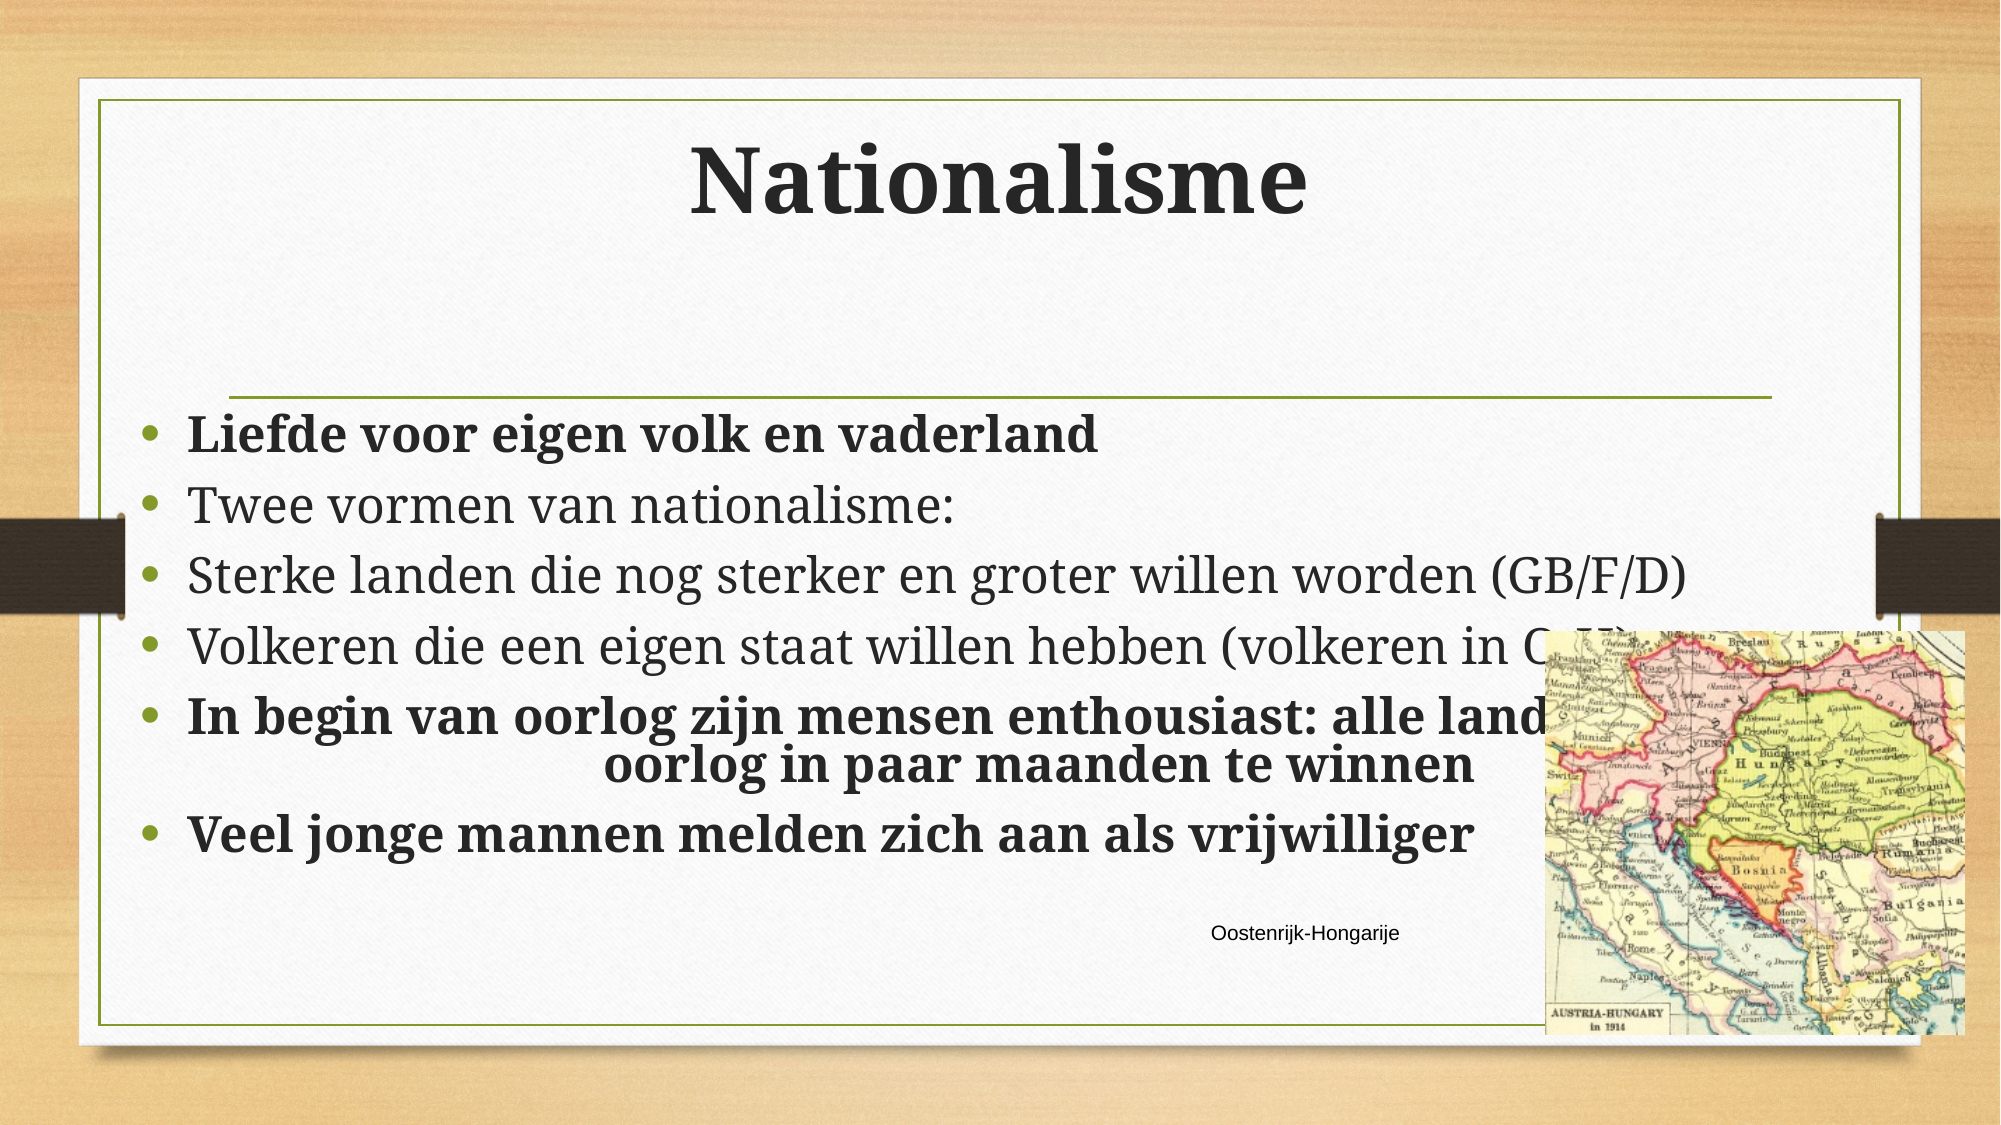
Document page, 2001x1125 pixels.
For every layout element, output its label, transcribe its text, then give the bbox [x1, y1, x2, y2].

picture [0, 0, 2001, 1125]
list Liefde voor eigen volk en vaderland Twee vormen van nationalisme: Sterke landen die nog sterker en groter willen worden (GB/F/D) Volkeren die een eigen staat willen hebben (volkeren in O-H) In begin van oorlog zijn mensen enthousiast: alle landen denken oorlog in paar maanden te winnen Veel jonge mannen melden zich aan als vrijwilliger [125, 406, 1903, 1035]
title Nationalisme [212, 106, 1788, 247]
text_box Oostenrijk-Hongarije [1109, 912, 1502, 953]
